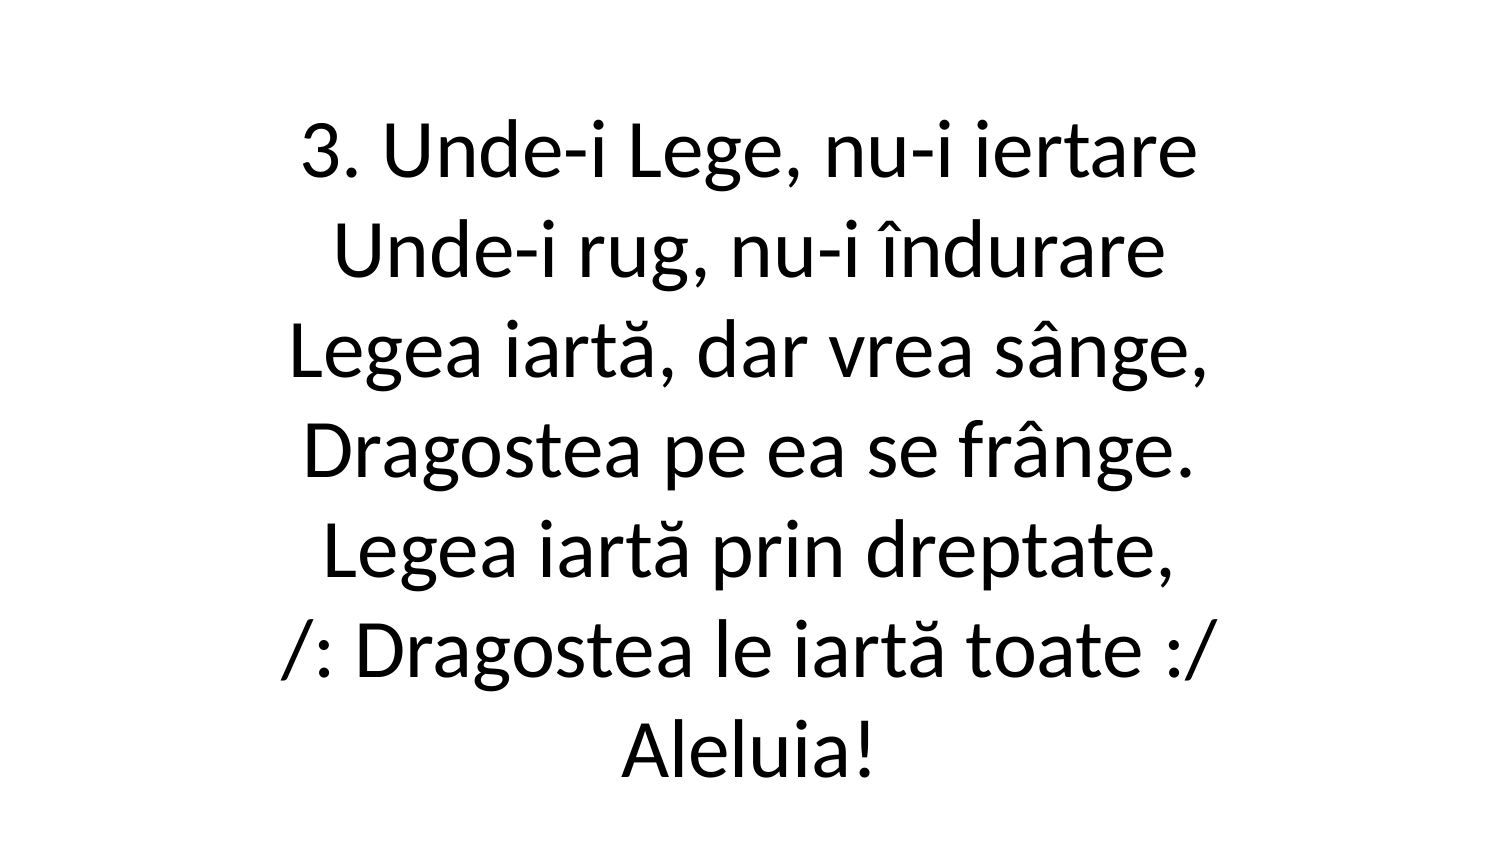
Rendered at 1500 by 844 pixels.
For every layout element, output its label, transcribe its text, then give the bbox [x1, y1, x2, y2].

text_box 3. Unde-i Lege, nu-i iertare Unde-i rug, nu-i îndurare Legea iartă, dar vrea sânge, Dragostea pe ea se frânge. Legea iartă prin dreptate, /: Dragostea le iartă toate :/ Aleluia! [266, 42, 1234, 802]
